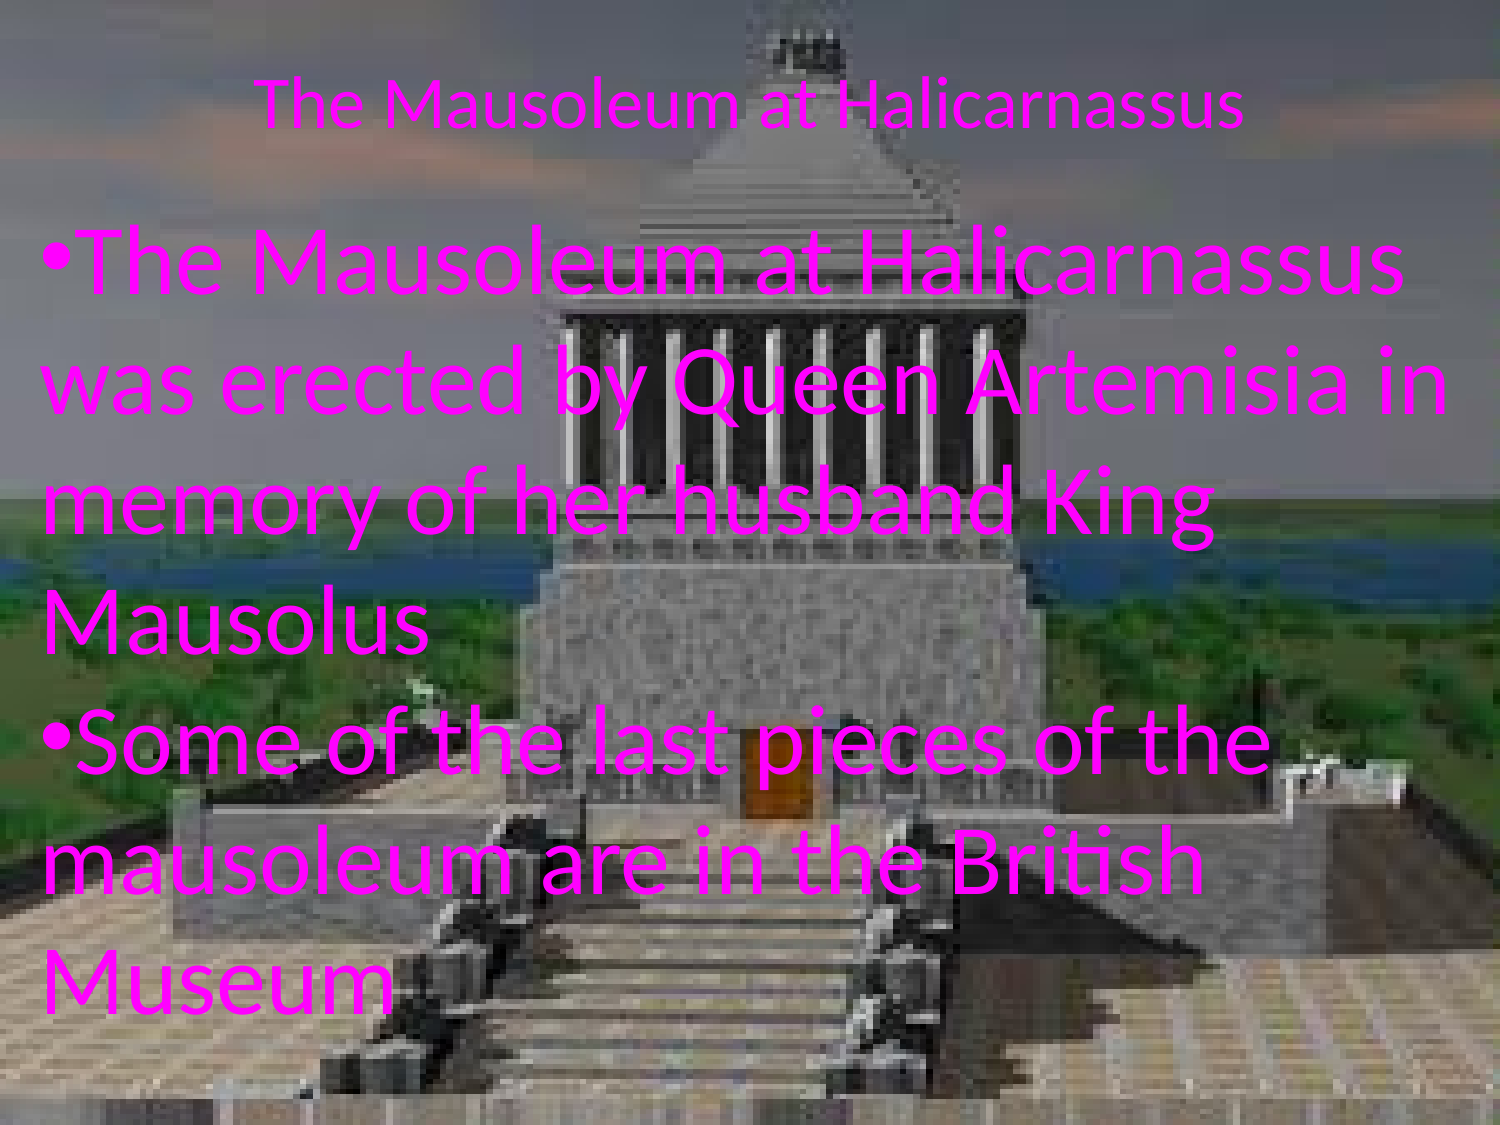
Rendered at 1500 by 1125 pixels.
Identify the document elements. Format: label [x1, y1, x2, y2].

list [0, 0, 1500, 1125]
